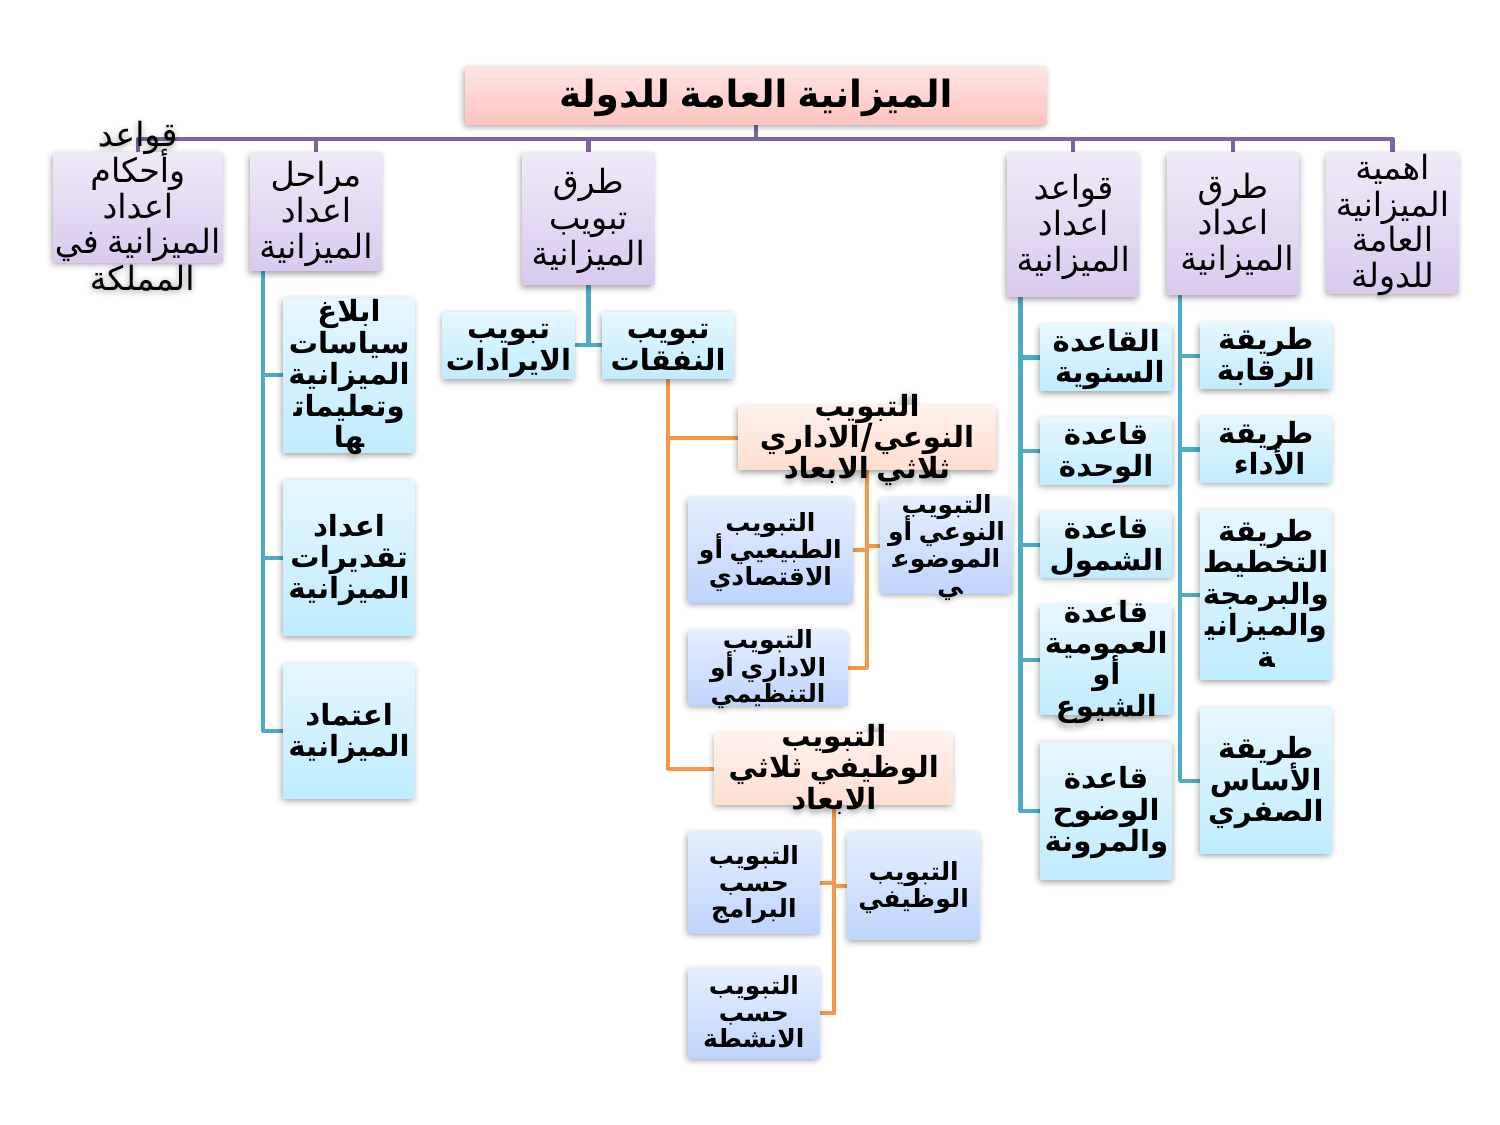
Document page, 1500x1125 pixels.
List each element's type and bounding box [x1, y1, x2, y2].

text_box [52, 30, 1459, 1095]
